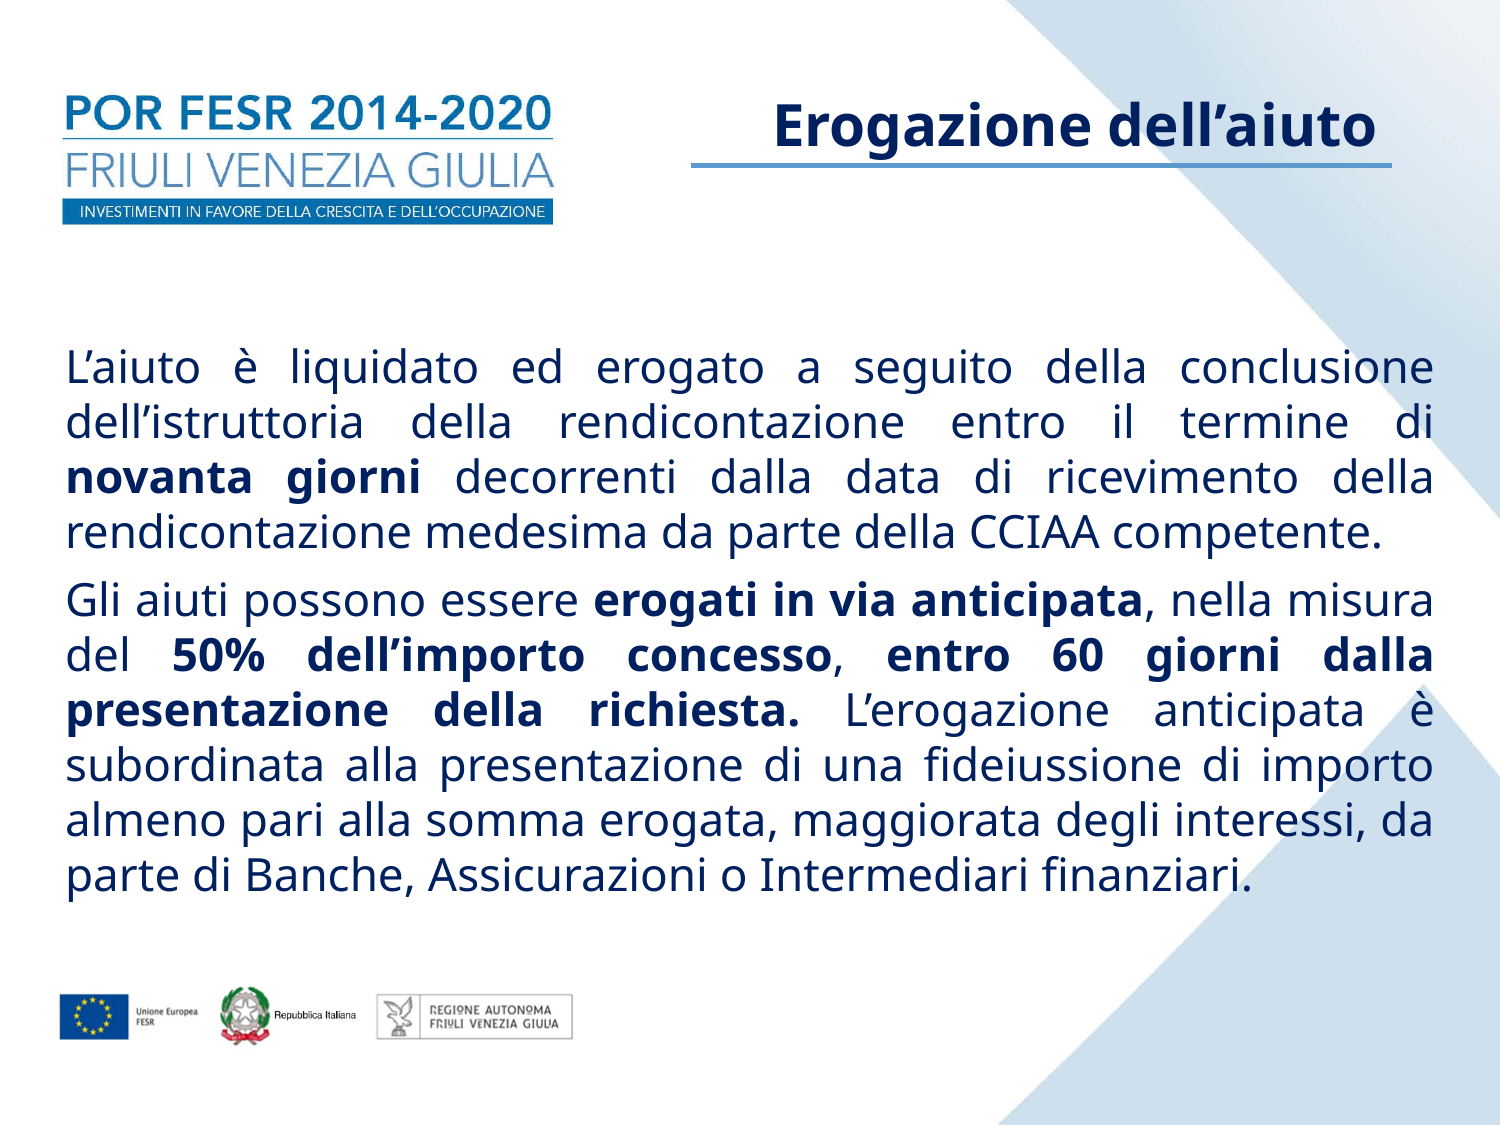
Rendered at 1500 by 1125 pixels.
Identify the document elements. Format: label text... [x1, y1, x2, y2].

picture [0, 0, 1500, 1125]
text_box Erogazione dell’aiuto [608, 81, 1393, 166]
text_box L’aiuto è liquidato ed erogato a seguito della conclusione dell’istruttoria della rendicontazione entro il termine di novanta giorni decorrenti dalla data di ricevimento della rendicontazione medesima da parte della CCIAA competente. Gli aiuti possono essere erogati in via anticipata, nella misura del 50% dell’importo concesso, entro 60 giorni dalla presentazione della richiesta. L’erogazione anticipata è subordinata alla presentazione di una fideiussione di importo almeno pari alla somma erogata, maggiorata degli interessi, da parte di Banche, Assicurazioni o Intermediari finanziari. [64, 338, 1436, 882]
